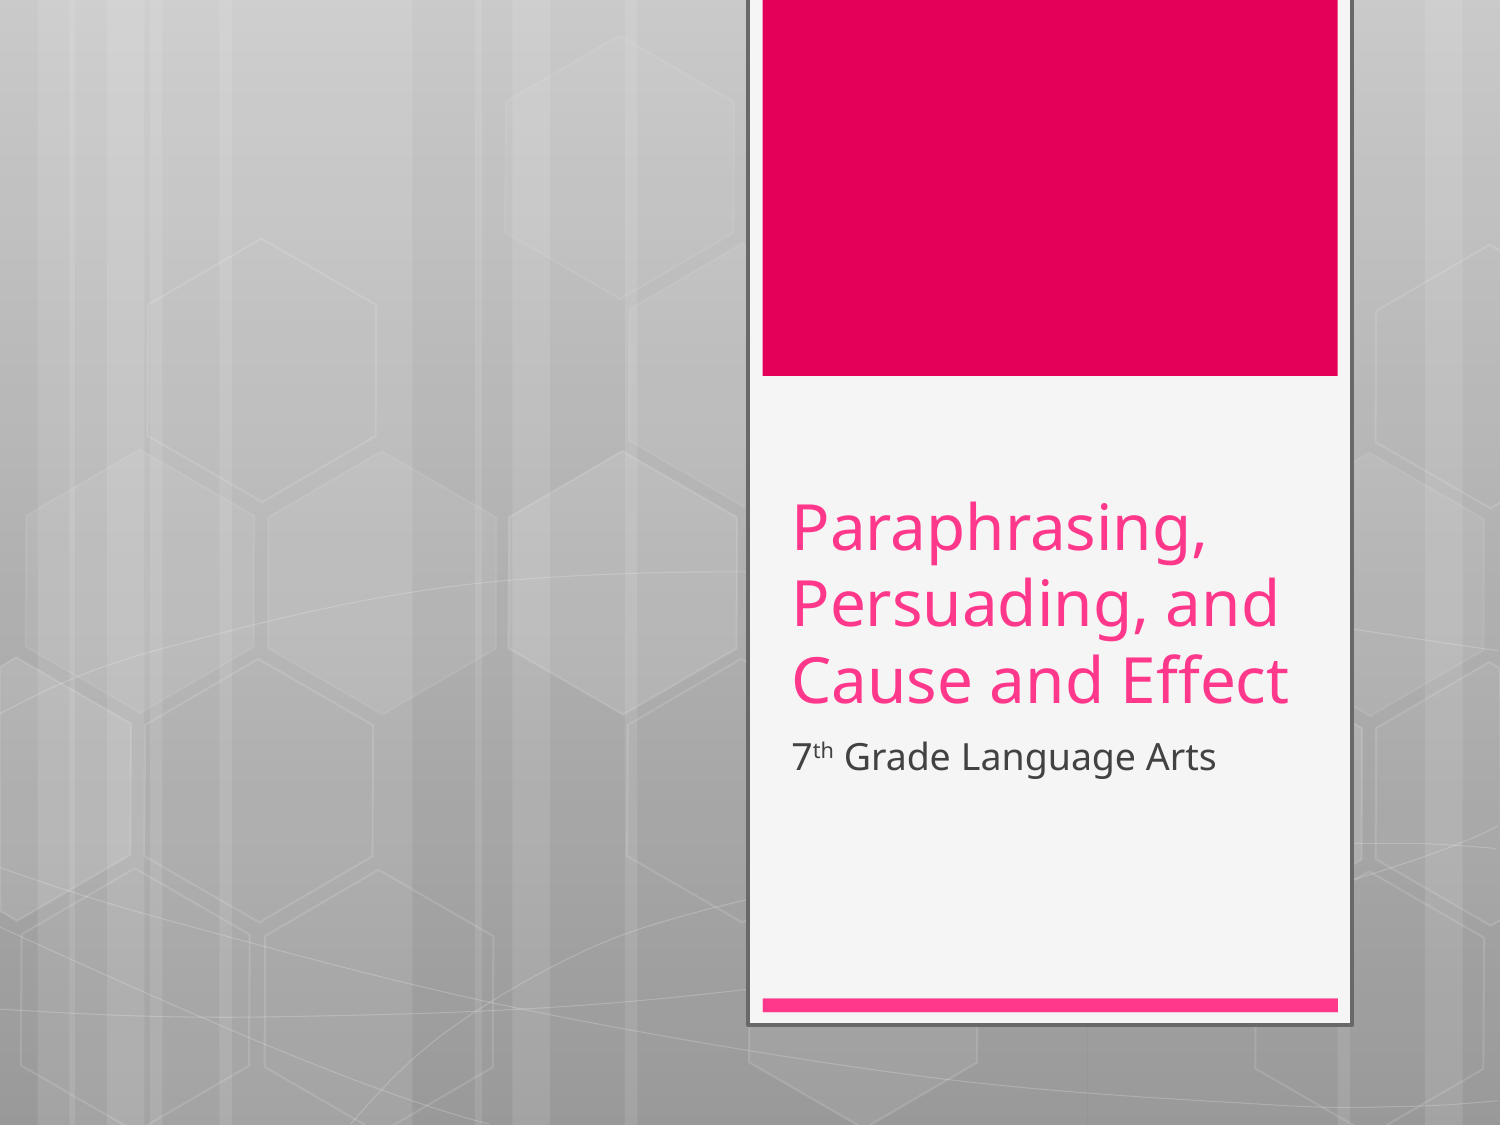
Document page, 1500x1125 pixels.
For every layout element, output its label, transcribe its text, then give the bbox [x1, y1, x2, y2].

subtitle 7th Grade Language Arts [776, 725, 1320, 933]
title Paraphrasing, Persuading, and Cause and Effect [776, 444, 1320, 724]
